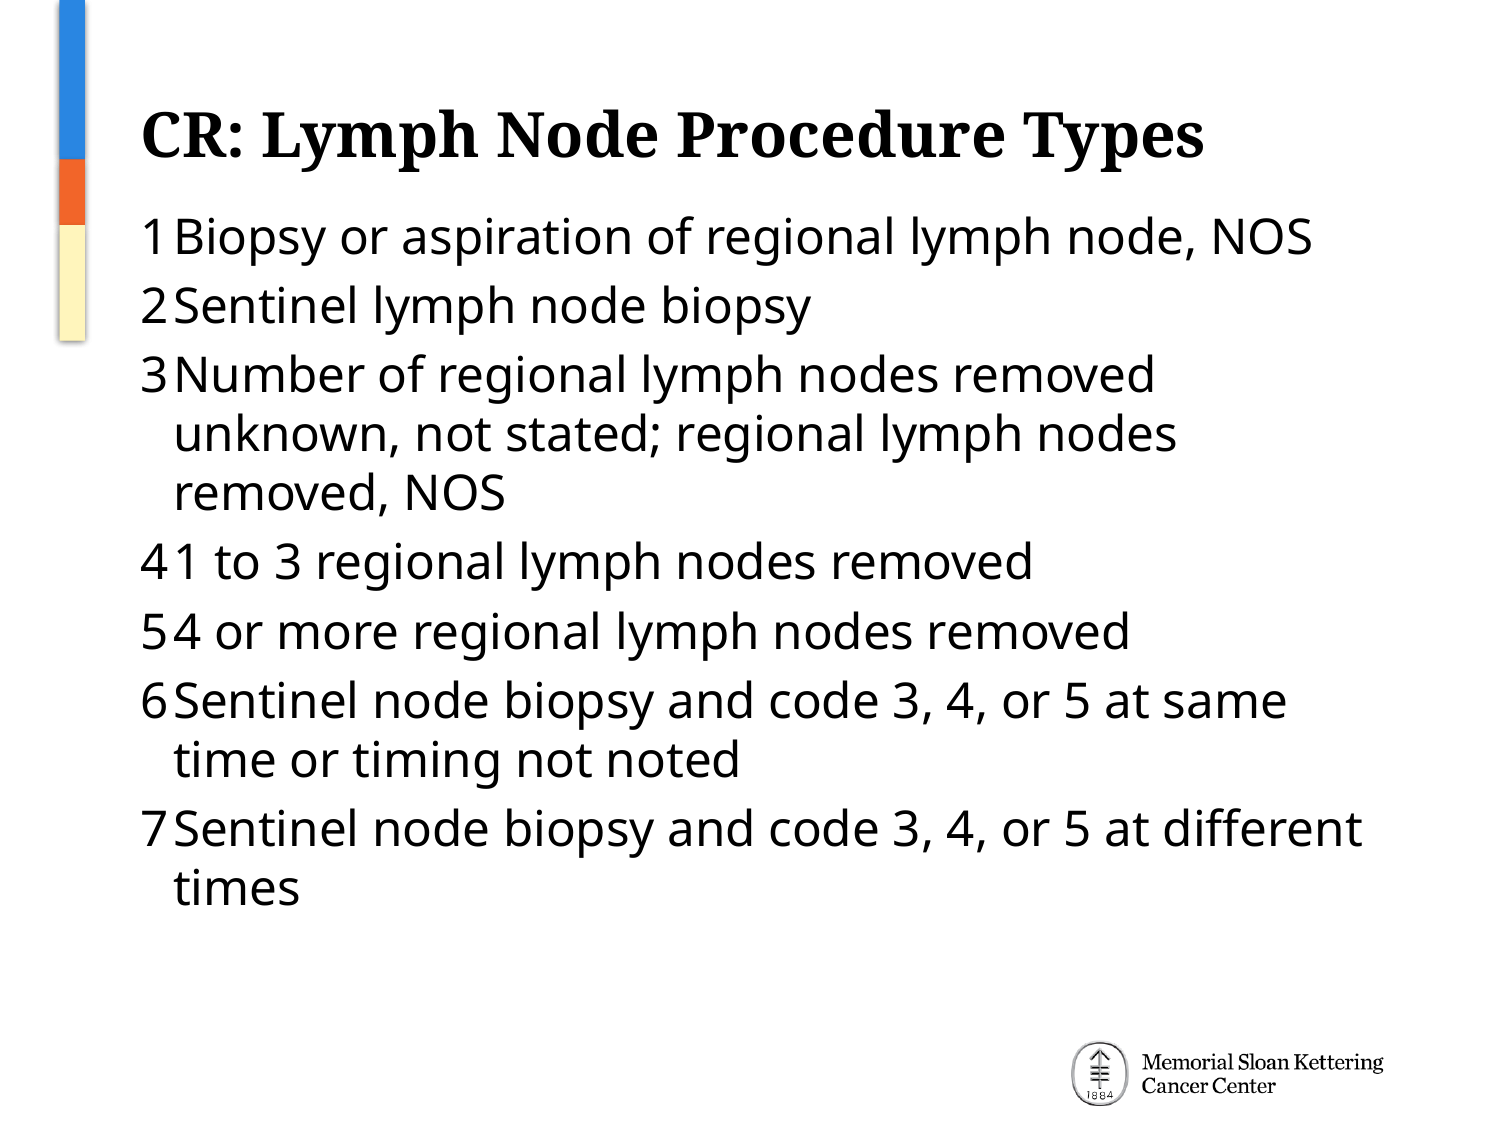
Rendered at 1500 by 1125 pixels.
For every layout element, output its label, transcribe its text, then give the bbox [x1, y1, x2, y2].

title CR: Lymph Node Procedure Types [125, 48, 1386, 178]
list 1 Biopsy or aspiration of regional lymph node, NOS 2 Sentinel lymph node biopsy 3 Number of regional lymph nodes removed unknown, not stated; regional lymph nodes removed, NOS 4 1 to 3 regional lymph nodes removed 5 4 or more regional lymph nodes removed 6 Sentinel node biopsy and code 3, 4, or 5 at same time or timing not noted 7 Sentinel node biopsy and code 3, 4, or 5 at different times [125, 197, 1386, 940]
